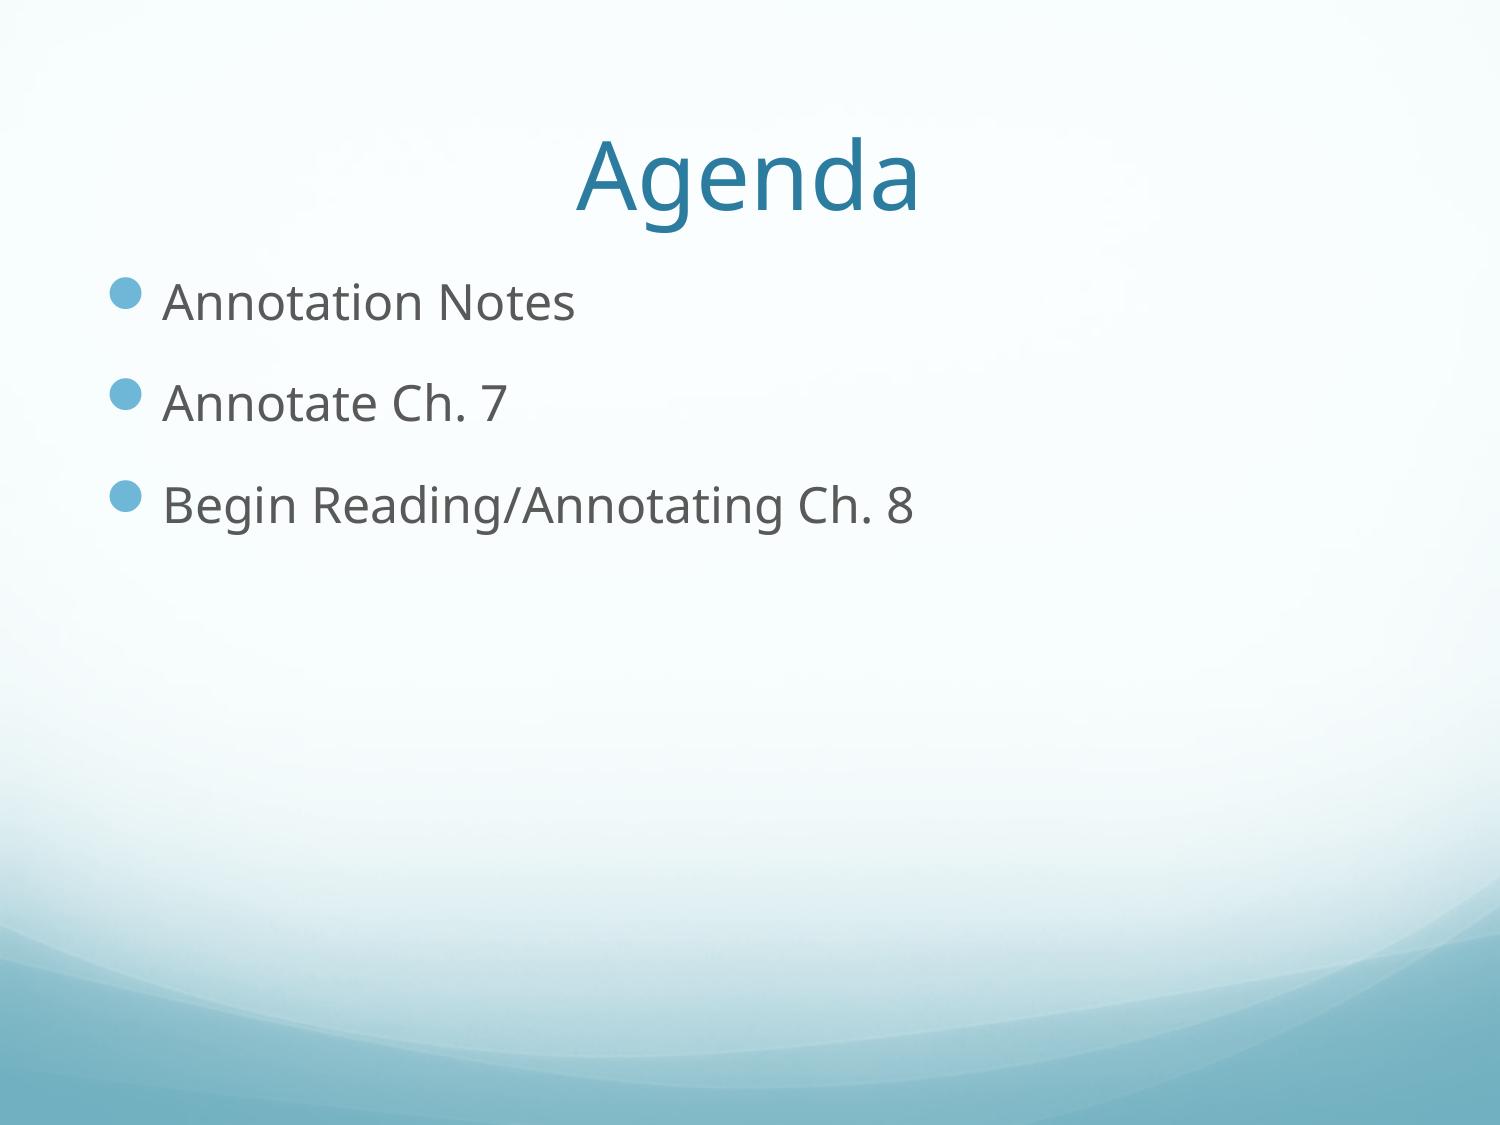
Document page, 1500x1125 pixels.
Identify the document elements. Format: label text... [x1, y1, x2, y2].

list Annotation Notes Annotate Ch. 7 Begin Reading/Annotating Ch. 8 [90, 262, 1410, 975]
title Agenda [90, 17, 1410, 237]
